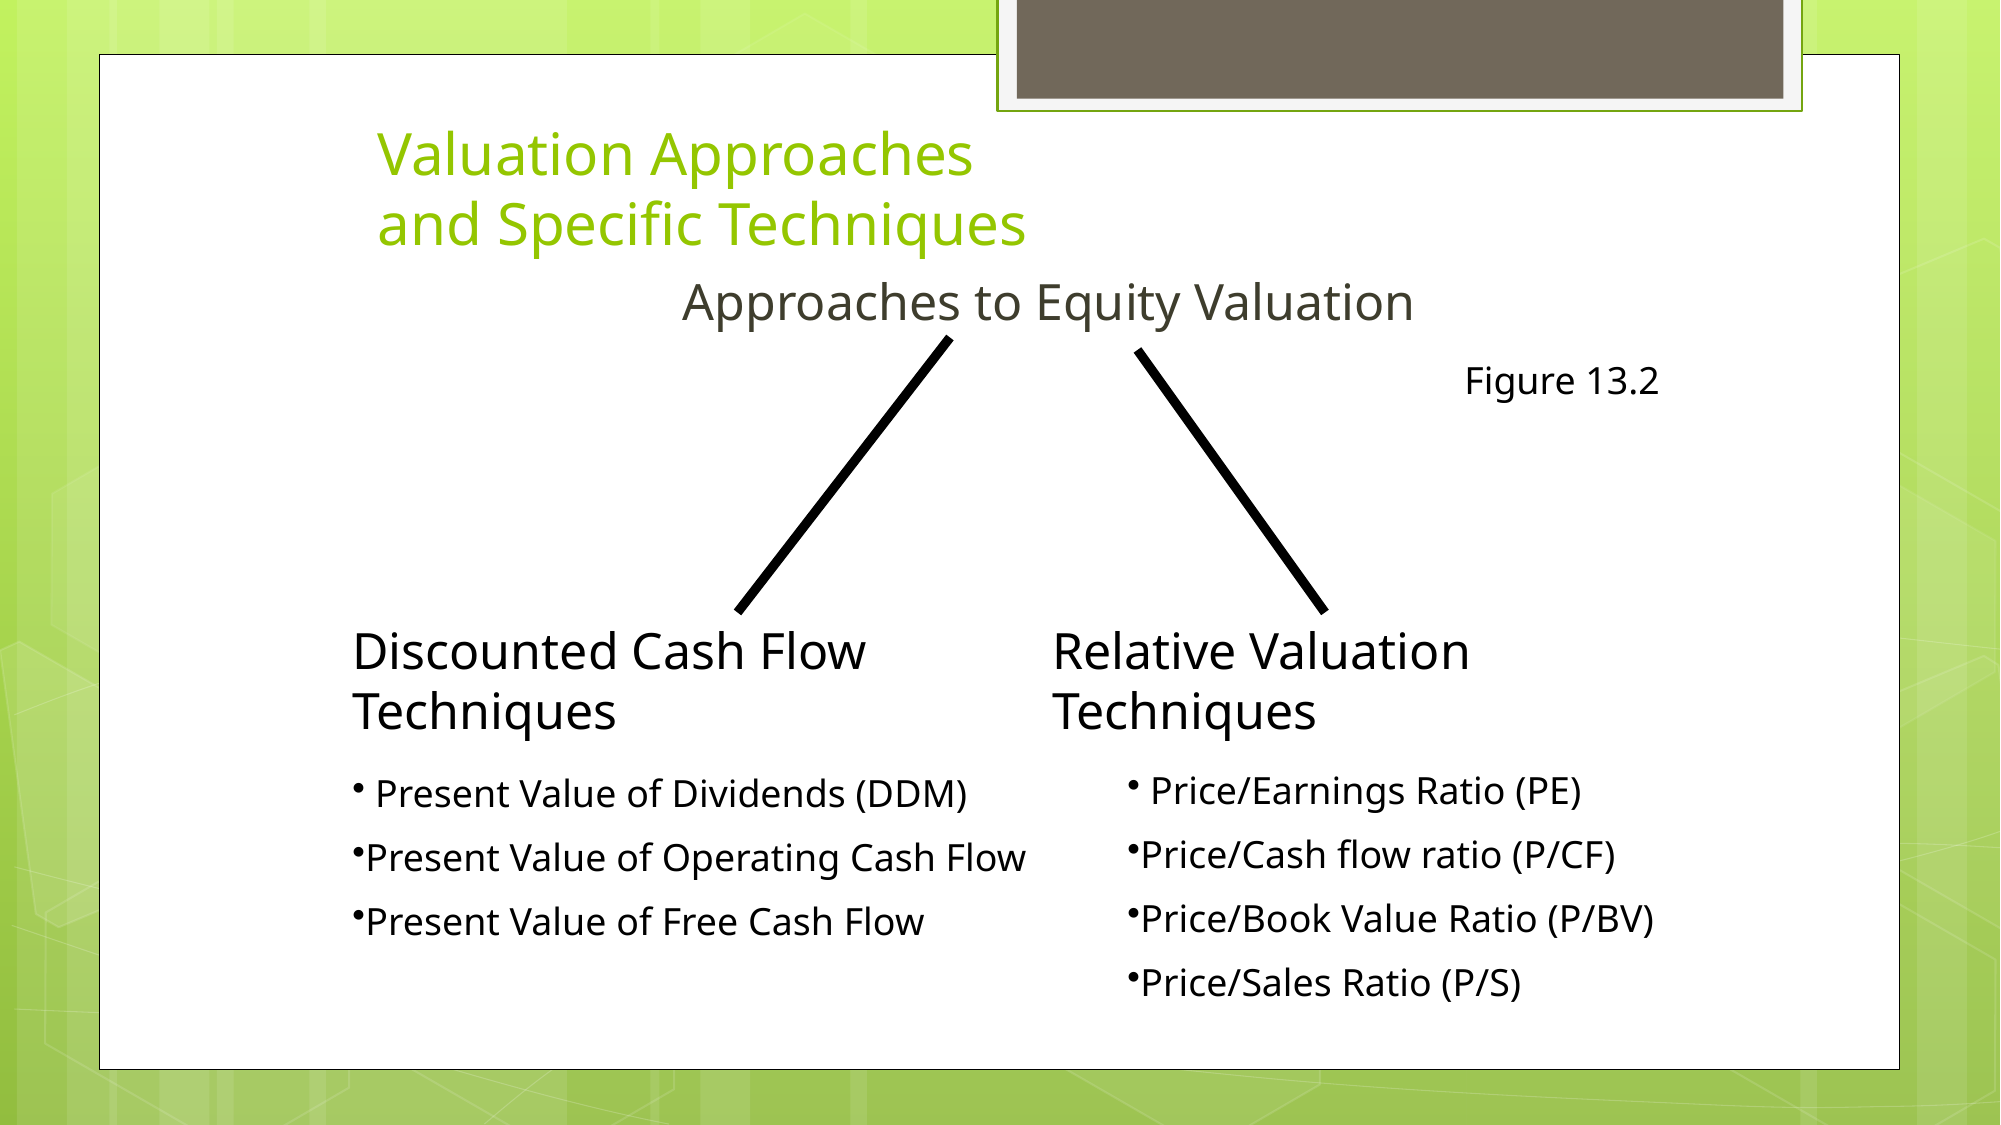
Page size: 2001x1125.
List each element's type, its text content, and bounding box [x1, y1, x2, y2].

text_box Discounted Cash Flow Techniques [337, 612, 1013, 748]
text_box Price/Earnings Ratio (PE) Price/Cash flow ratio (P/CF) Price/Book Value Ratio (P/BV) Price/Sales Ratio (P/S) [1112, 759, 1750, 1011]
text_box Figure 13.2 [1299, 349, 1675, 410]
text_box Relative Valuation Techniques [1037, 612, 1713, 748]
text_box Present Value of Dividends (DDM) Present Value of Operating Cash Flow Present Value of Free Cash Flow [337, 762, 1100, 950]
list Approaches to Equity Valuation [387, 262, 1700, 388]
title Valuation Approaches and Specific Techniques [362, 181, 1275, 265]
